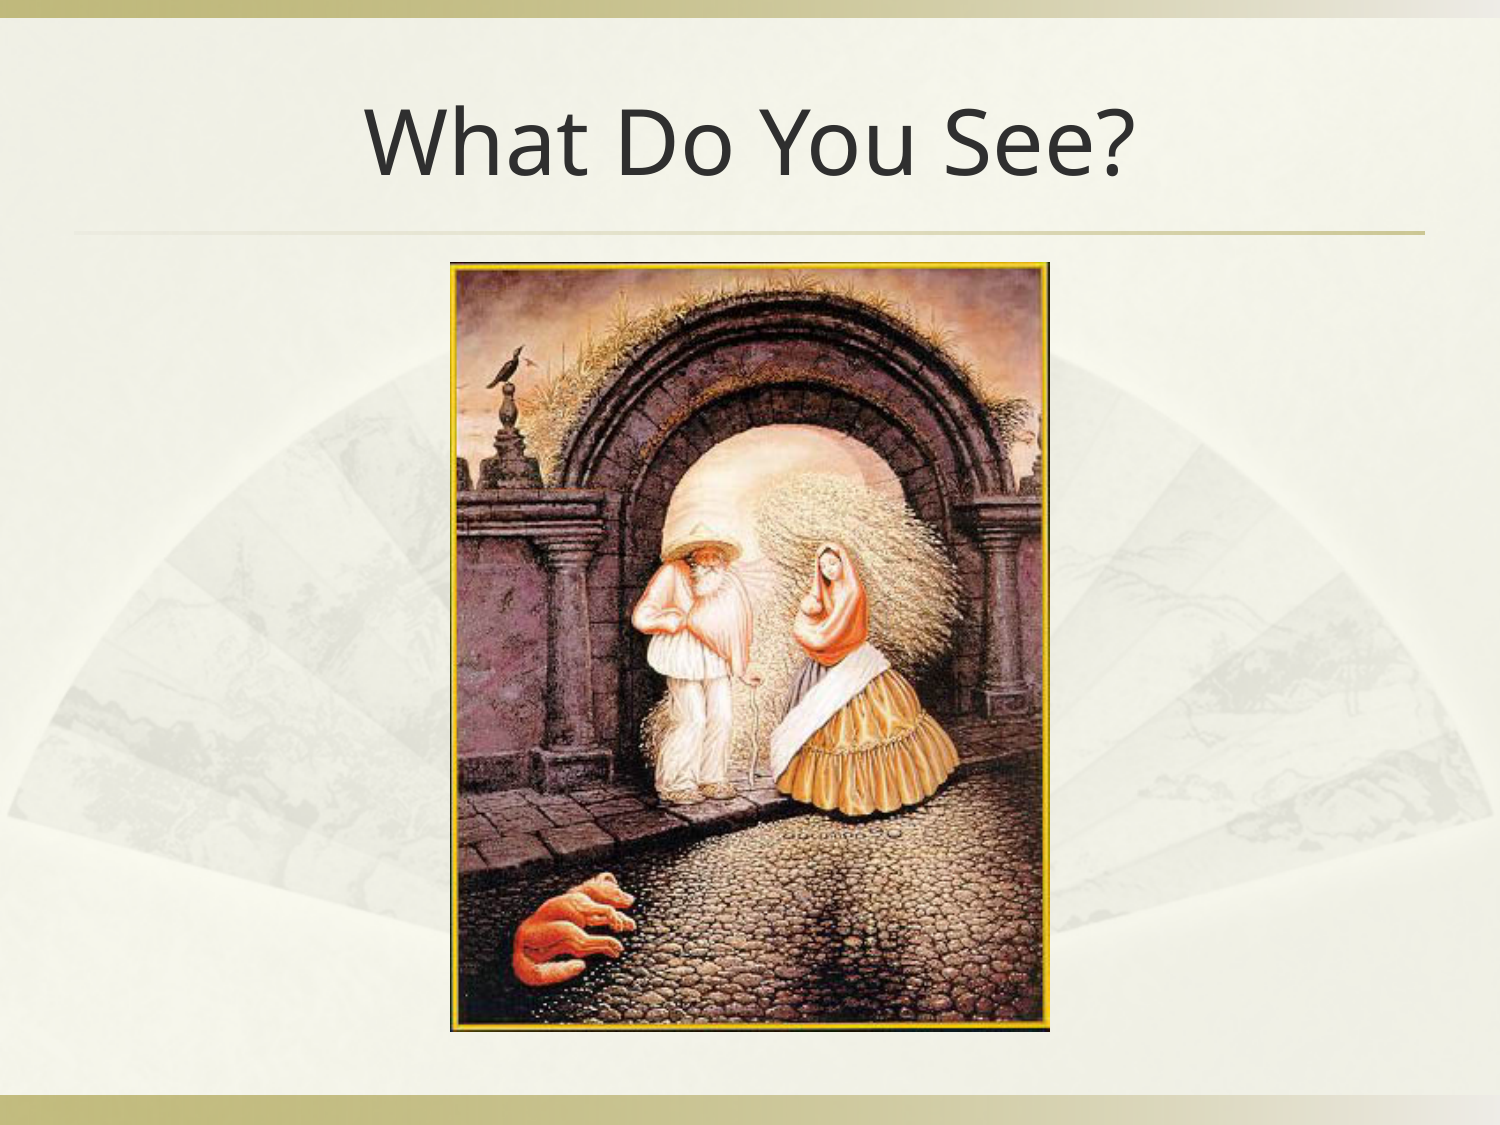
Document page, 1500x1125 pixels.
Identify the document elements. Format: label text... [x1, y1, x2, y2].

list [449, 261, 1051, 1032]
title What Do You See? [74, 44, 1426, 233]
